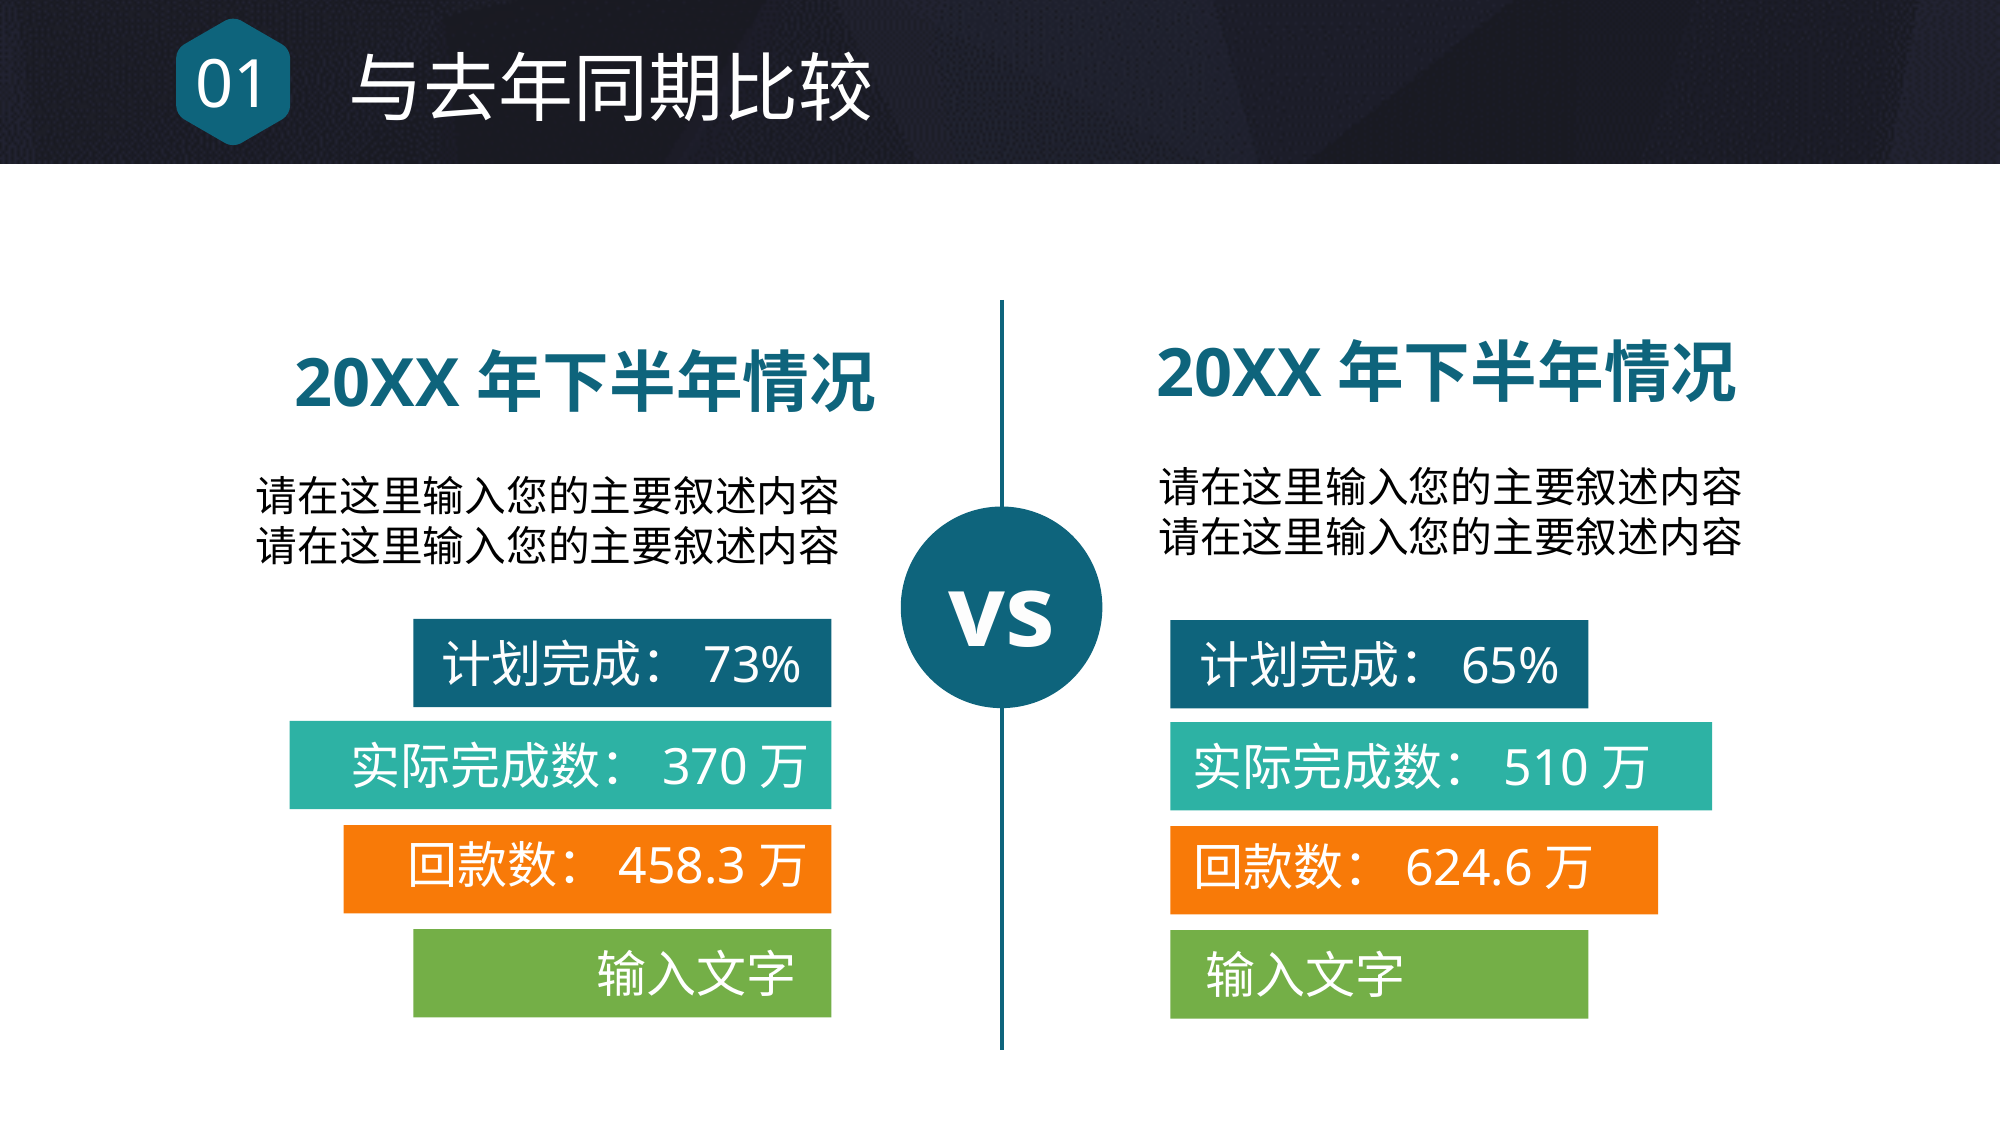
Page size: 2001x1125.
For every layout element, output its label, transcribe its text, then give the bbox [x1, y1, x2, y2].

text_box 20XX年下半年情况 [1141, 322, 1753, 417]
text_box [1170, 930, 1589, 1019]
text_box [900, 506, 1103, 709]
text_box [1170, 620, 1589, 709]
picture [0, 0, 2000, 164]
text_box 20XX年下半年情况 [279, 332, 892, 427]
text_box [1170, 722, 1713, 811]
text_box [413, 929, 832, 1018]
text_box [1170, 826, 1659, 915]
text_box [343, 824, 832, 914]
text_box 请在这里输入您的主要叙述内容 请在这里输入您的主要叙述内容 [241, 462, 856, 628]
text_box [289, 720, 832, 810]
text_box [413, 618, 832, 708]
text_box 请在这里输入您的主要叙述内容 请在这里输入您的主要叙述内容 [1143, 453, 1758, 619]
